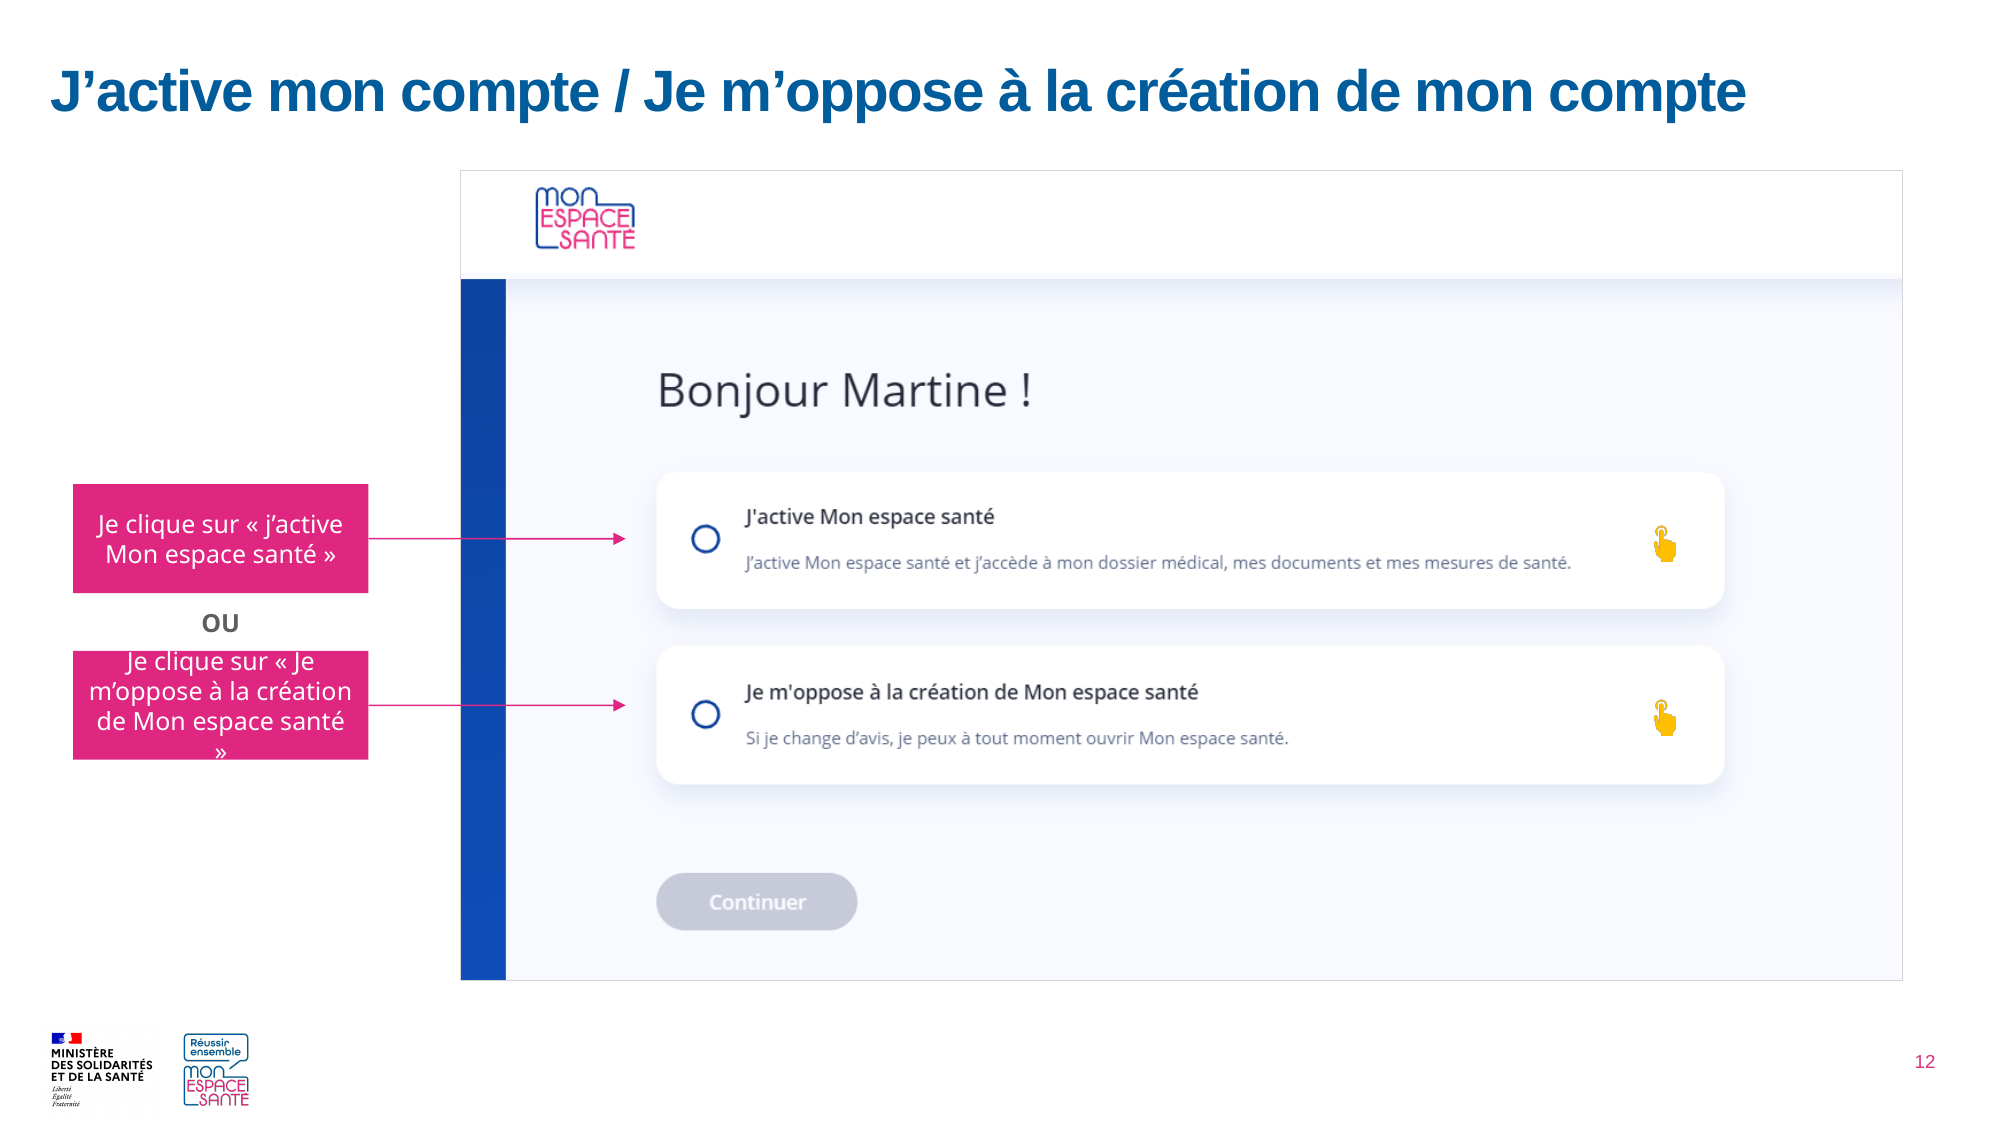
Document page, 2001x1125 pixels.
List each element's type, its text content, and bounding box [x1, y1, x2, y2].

text_box OU [170, 605, 271, 639]
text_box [460, 170, 1903, 982]
slide_number 11 [1905, 1040, 1958, 1081]
picture [653, 473, 1732, 615]
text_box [72, 483, 626, 594]
picture [172, 1022, 260, 1117]
title J’active mon compte / Je m’oppose à la création de mon compte [41, 41, 1887, 149]
picture [41, 1022, 163, 1117]
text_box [72, 650, 626, 761]
picture [1644, 696, 1687, 739]
